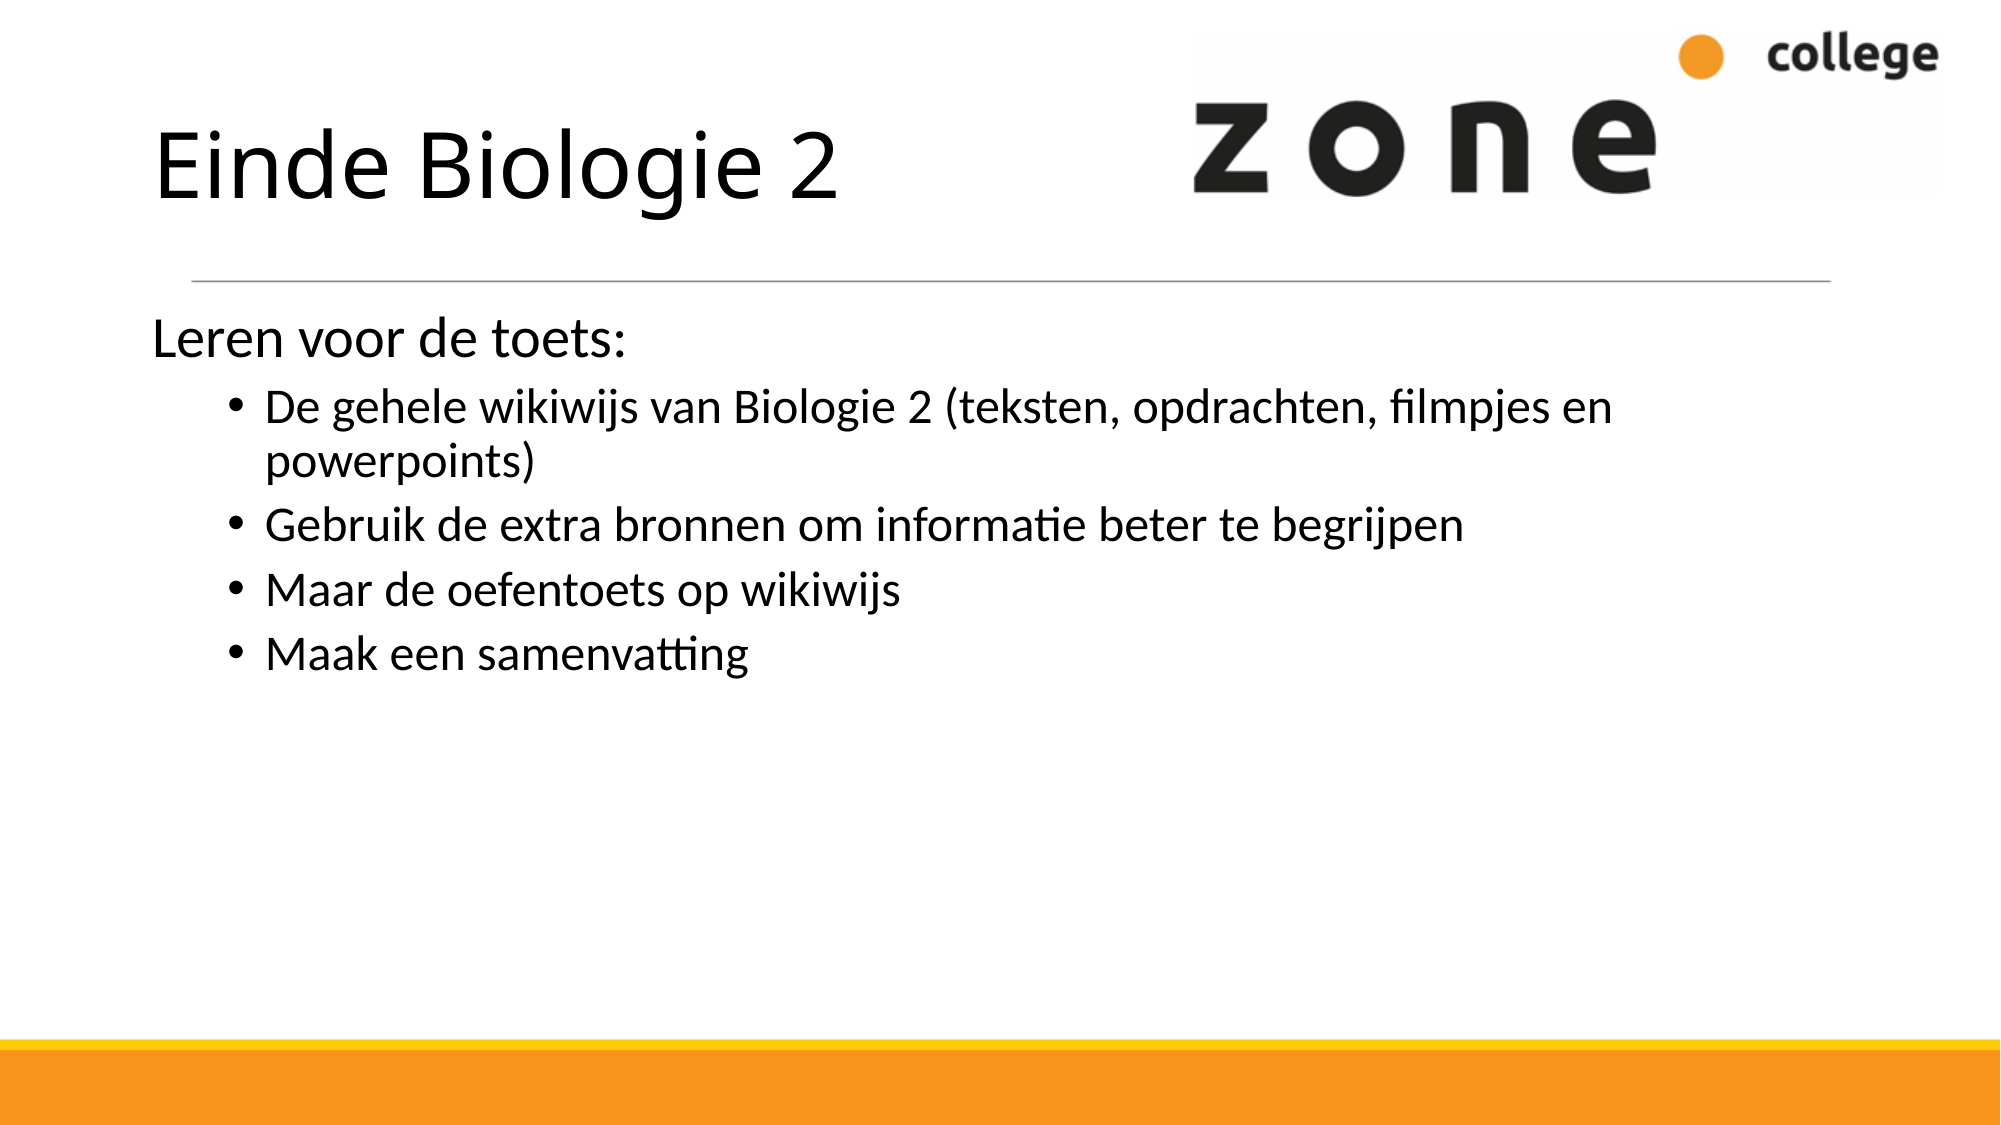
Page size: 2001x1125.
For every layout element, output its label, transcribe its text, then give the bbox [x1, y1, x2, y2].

title Einde Biologie 2 [137, 59, 1863, 278]
picture [0, 0, 2001, 1125]
list Leren voor de toets: De gehele wikiwijs van Biologie 2 (teksten, opdrachten, filmpjes en powerpoints) Gebruik de extra bronnen om informatie beter te begrijpen Maar de oefentoets op wikiwijs Maak een samenvatting [137, 299, 1863, 1014]
